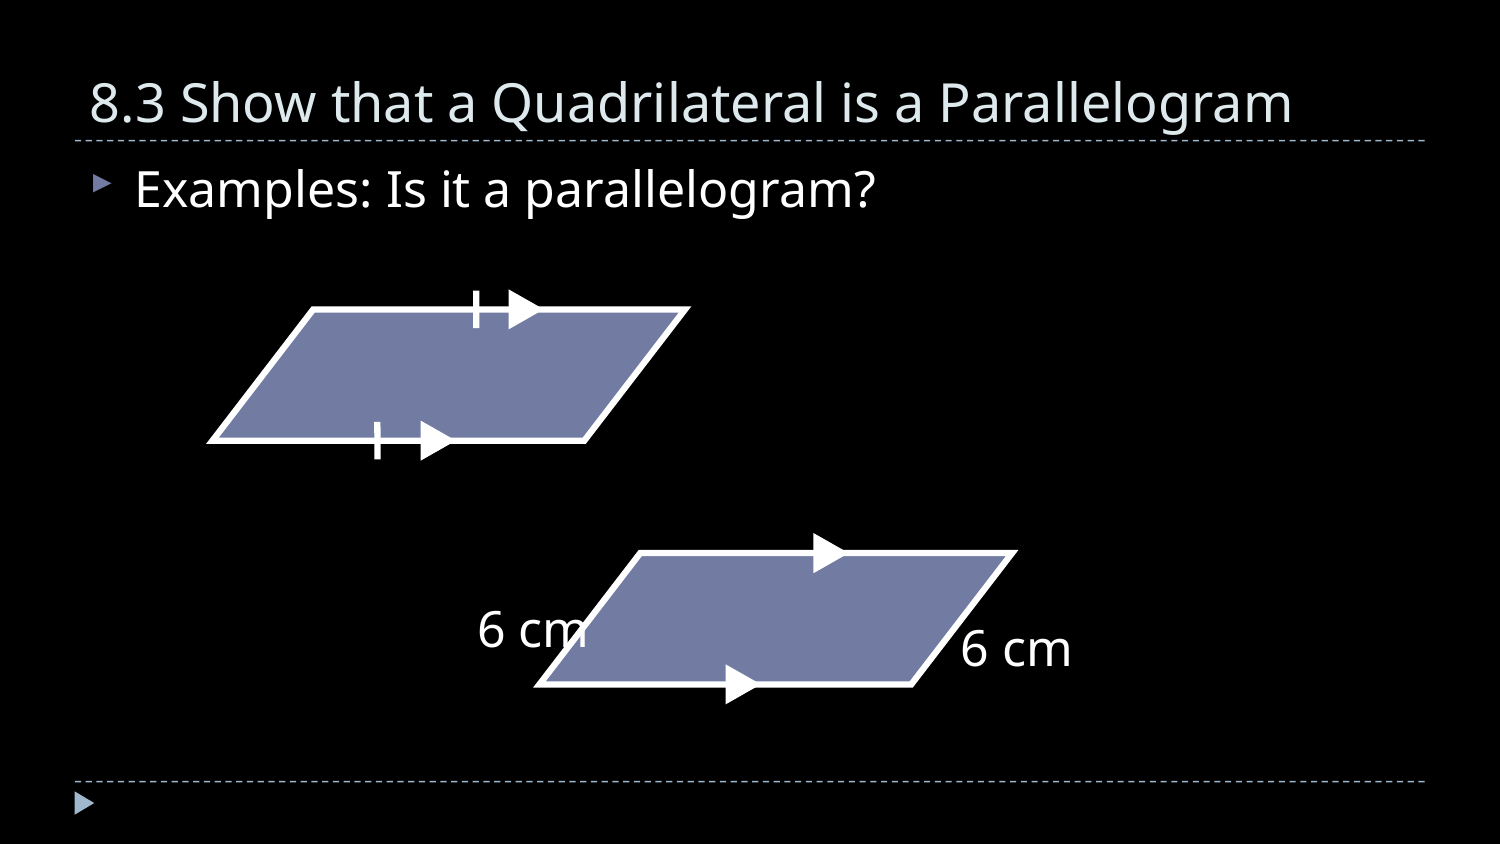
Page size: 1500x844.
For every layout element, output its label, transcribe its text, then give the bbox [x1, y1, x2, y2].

list Examples: Is it a parallelogram? [75, 150, 1425, 755]
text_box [462, 534, 1101, 704]
title 8.3 Show that a Quadrilateral is a Parallelogram [75, 18, 1425, 141]
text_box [212, 290, 686, 460]
